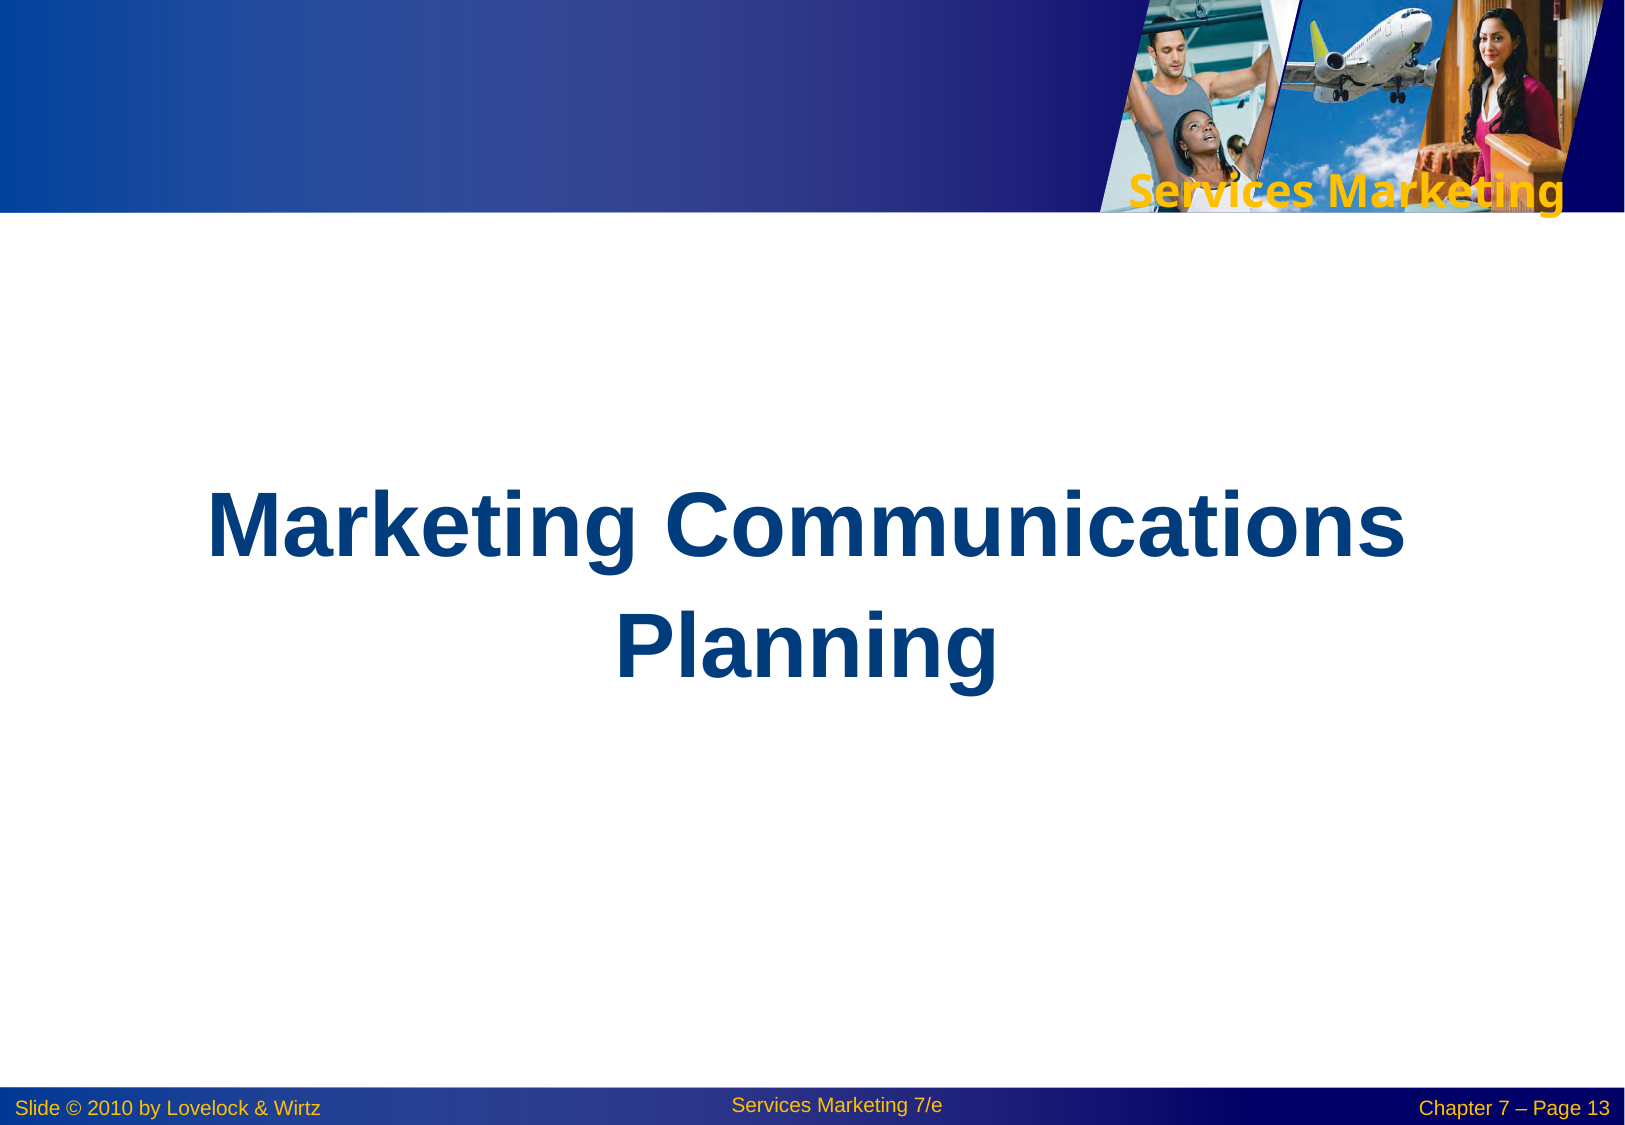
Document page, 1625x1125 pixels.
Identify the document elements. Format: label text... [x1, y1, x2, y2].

picture [1100, 0, 1604, 213]
picture [1546, 187, 1556, 202]
text_box Marketing Communications Planning [115, 410, 1500, 740]
picture [1162, 186, 1172, 192]
